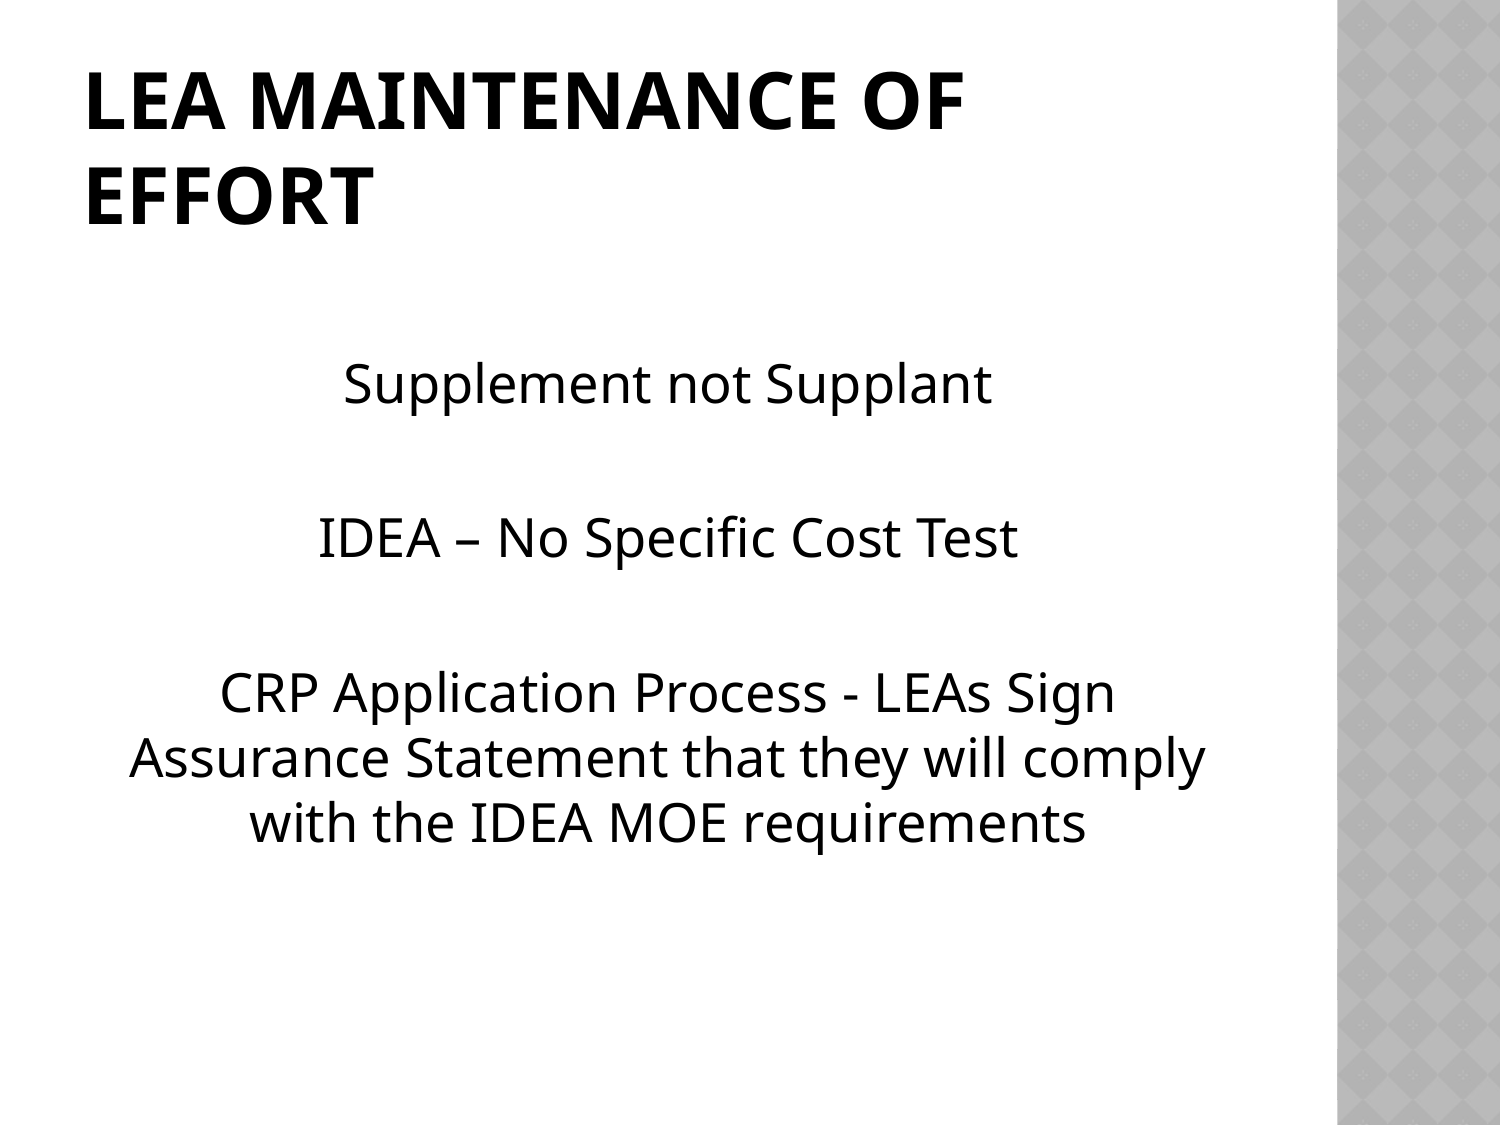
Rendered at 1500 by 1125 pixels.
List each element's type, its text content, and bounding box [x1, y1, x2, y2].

title LEA Maintenance of effort [75, 52, 1263, 240]
list Supplement not Supplant IDEA – No Specific Cost Test CRP Application Process - LEAs Sign Assurance Statement that they will comply with the IDEA MOE requirements [75, 264, 1263, 1059]
